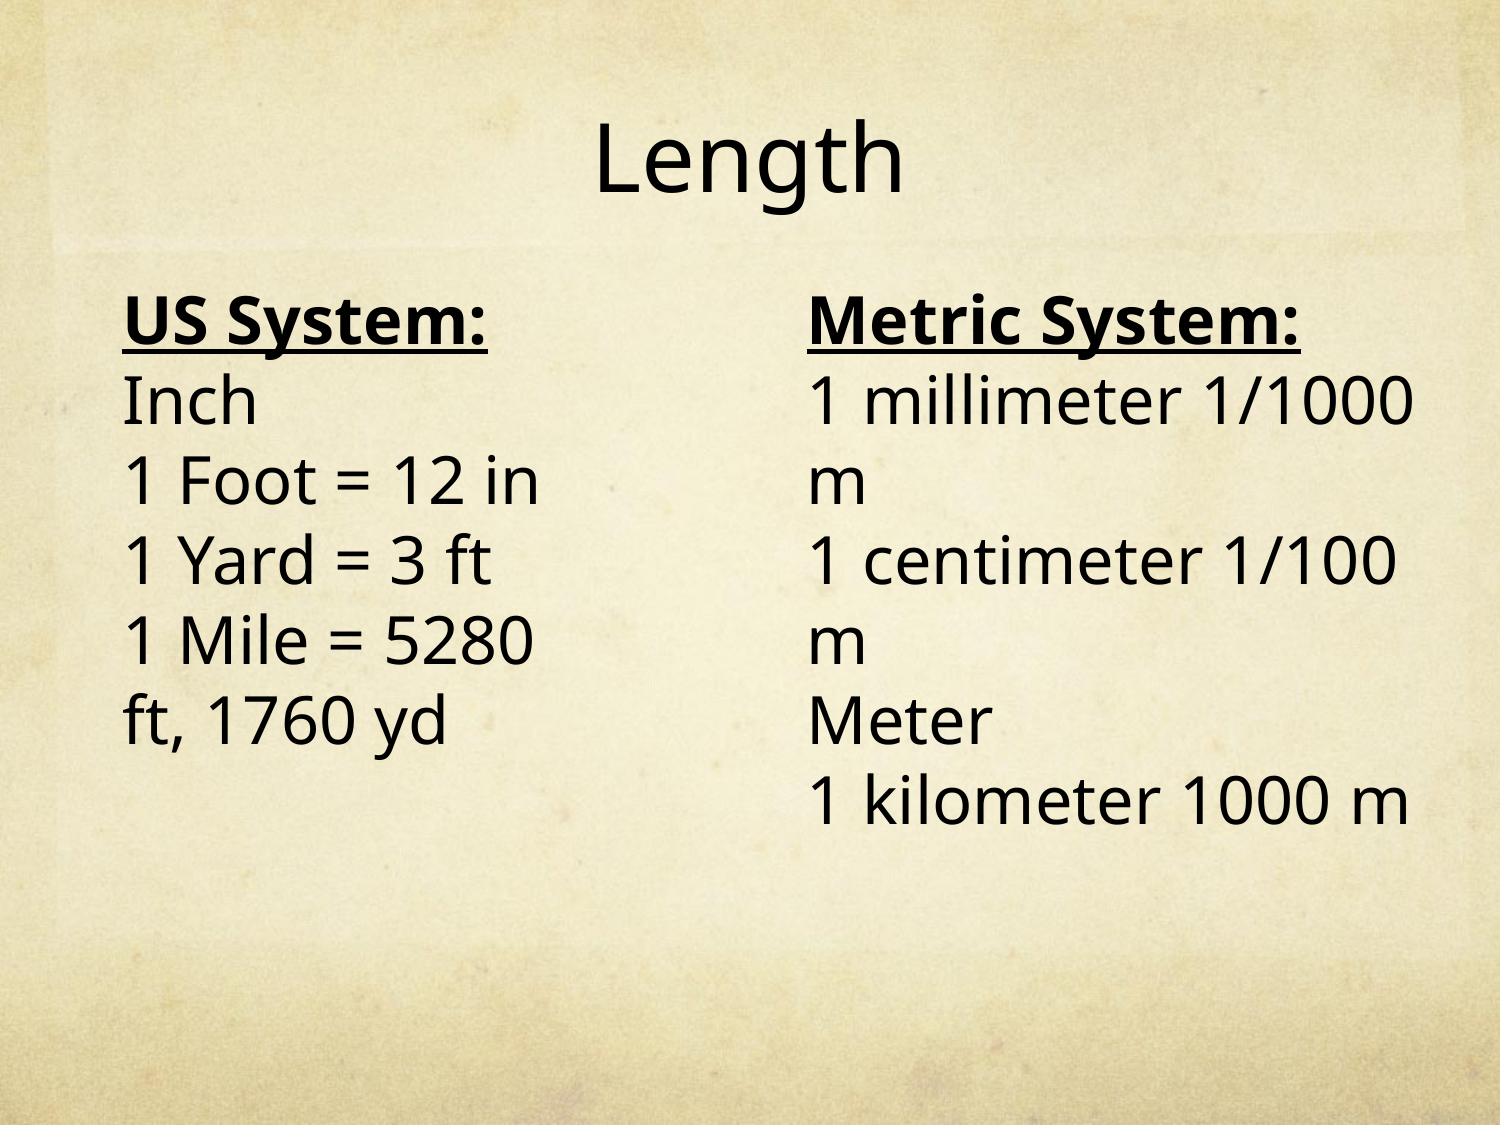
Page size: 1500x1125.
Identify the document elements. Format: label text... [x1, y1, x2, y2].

text_box US System: Inch 1 Foot = 12 in 1 Yard = 3 ft 1 Mile = 5280 ft, 1760 yd [107, 270, 613, 765]
picture [0, 0, 1500, 1125]
title Length [150, 82, 1350, 225]
text_box Metric System: 1 millimeter 1/1000 m 1 centimeter 1/100 m Meter 1 kilometer 1000 m [792, 270, 1471, 845]
